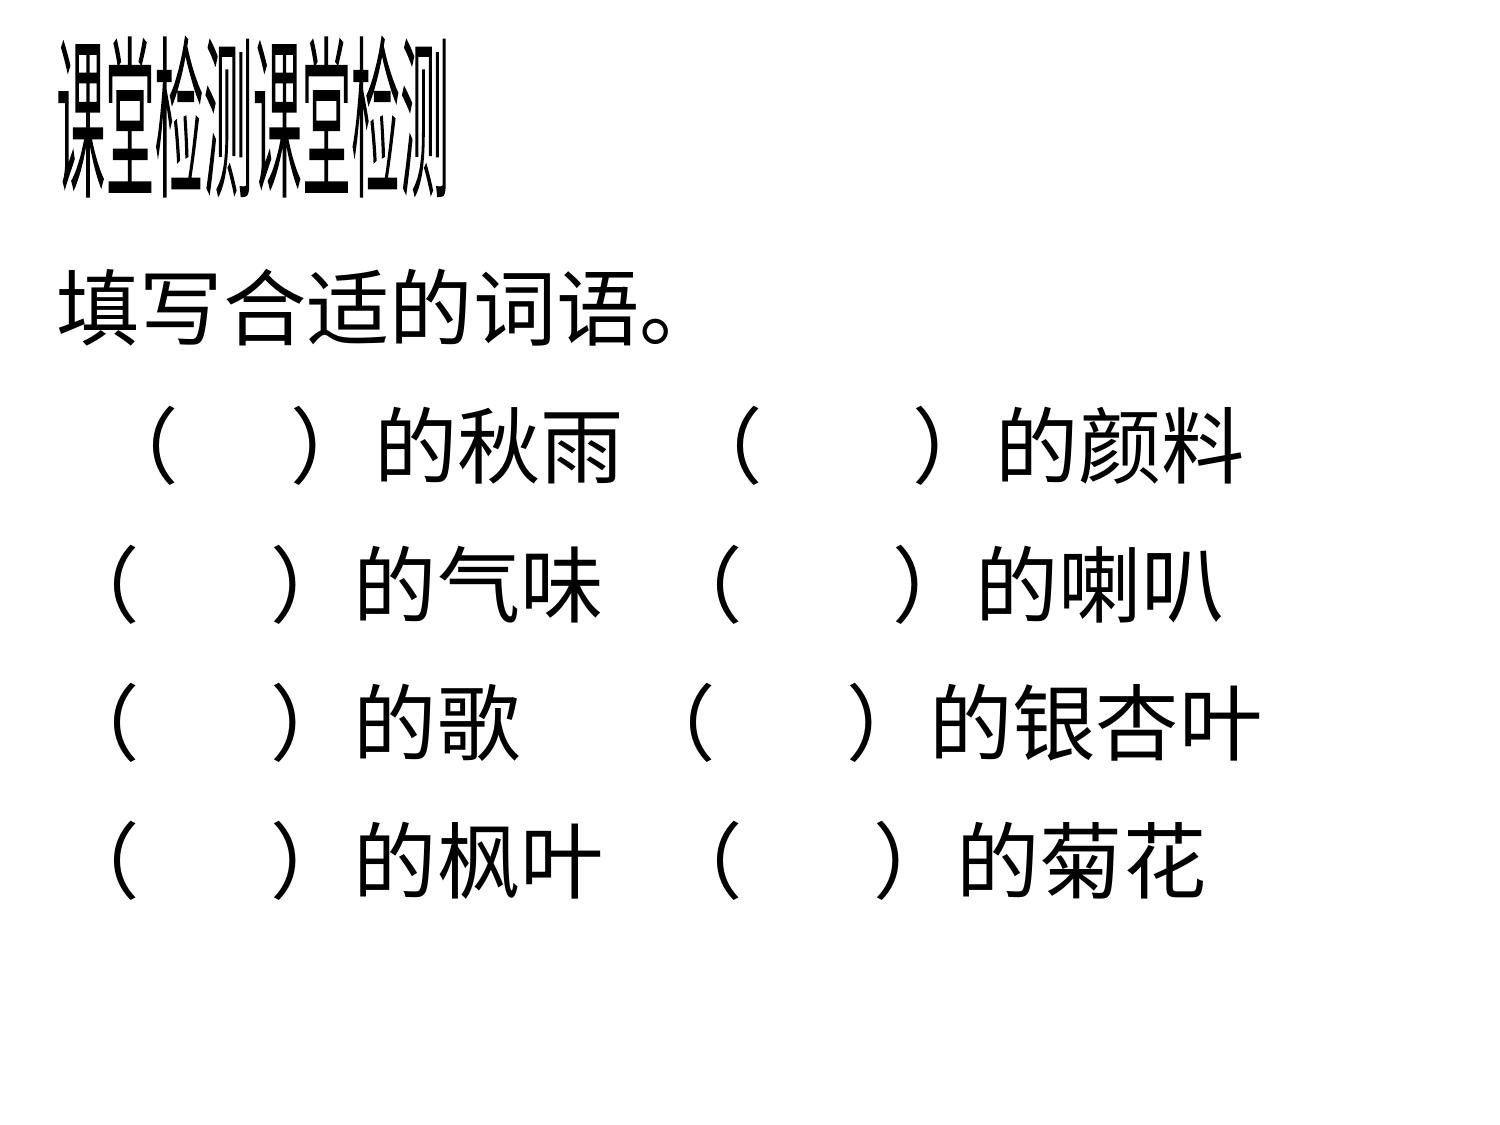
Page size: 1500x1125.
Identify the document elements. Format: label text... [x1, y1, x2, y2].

text_box 填写合适的词语。 （ ）的秋雨 （ ）的颜料 （ ）的气味 （ ）的喇叭 （ ）的歌 （ ）的银杏叶 （ ）的枫叶 （ ）的菊花 [42, 218, 1387, 917]
